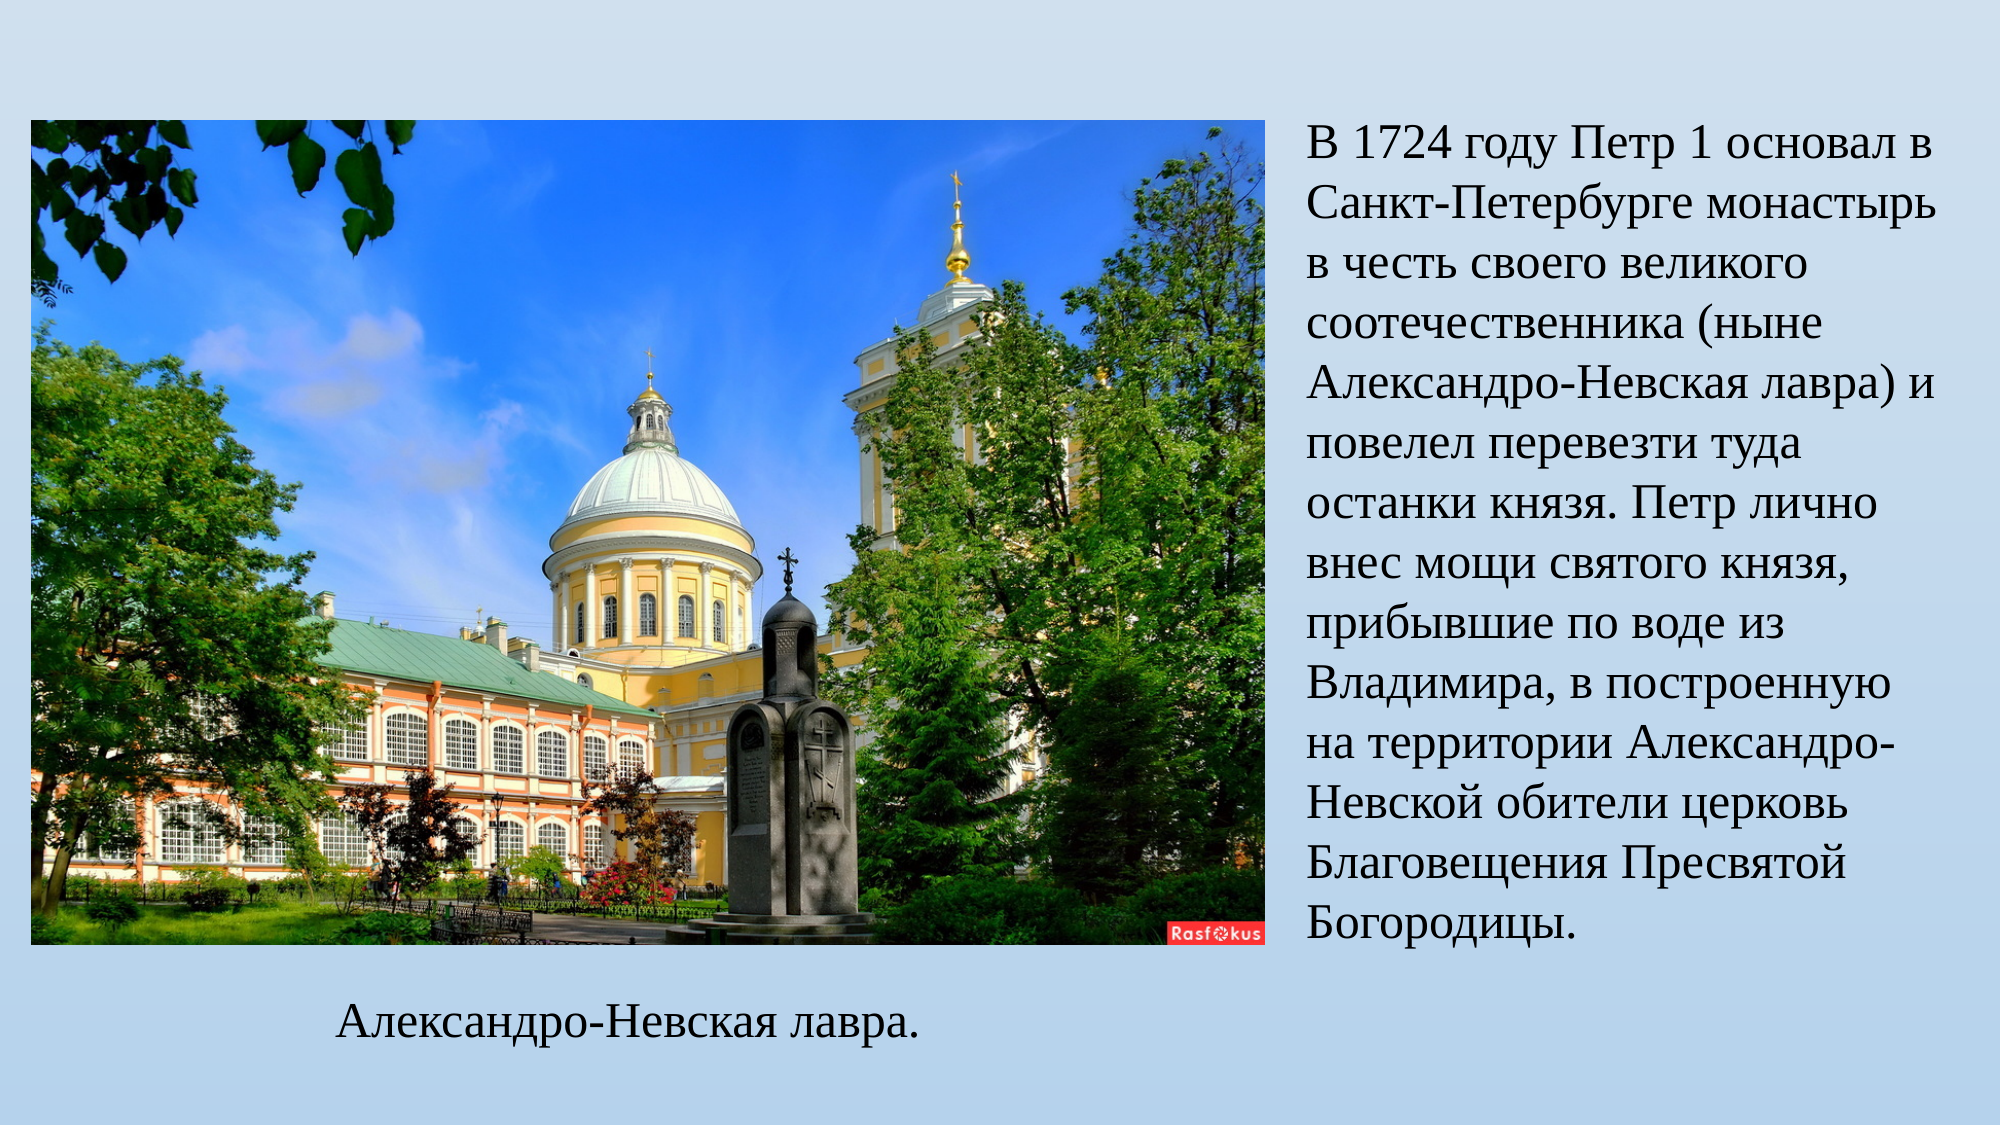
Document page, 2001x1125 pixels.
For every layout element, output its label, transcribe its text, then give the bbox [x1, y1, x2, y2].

text_box Александро-Невская лавра. [127, 980, 1128, 1055]
picture [31, 120, 1265, 945]
text_box В 1724 году Петр 1 основал в Санкт-Петербурге монастырь в честь своего великого соотечественника (ныне Александро-Невская лавра) и повелел перевезти туда останки князя. Петр лично внес мощи святого князя, прибывшие по воде из Владимира, в построенную на территории Александро-Невской обители церковь Благовещения Пресвятой Богородицы. [1291, 101, 1960, 956]
